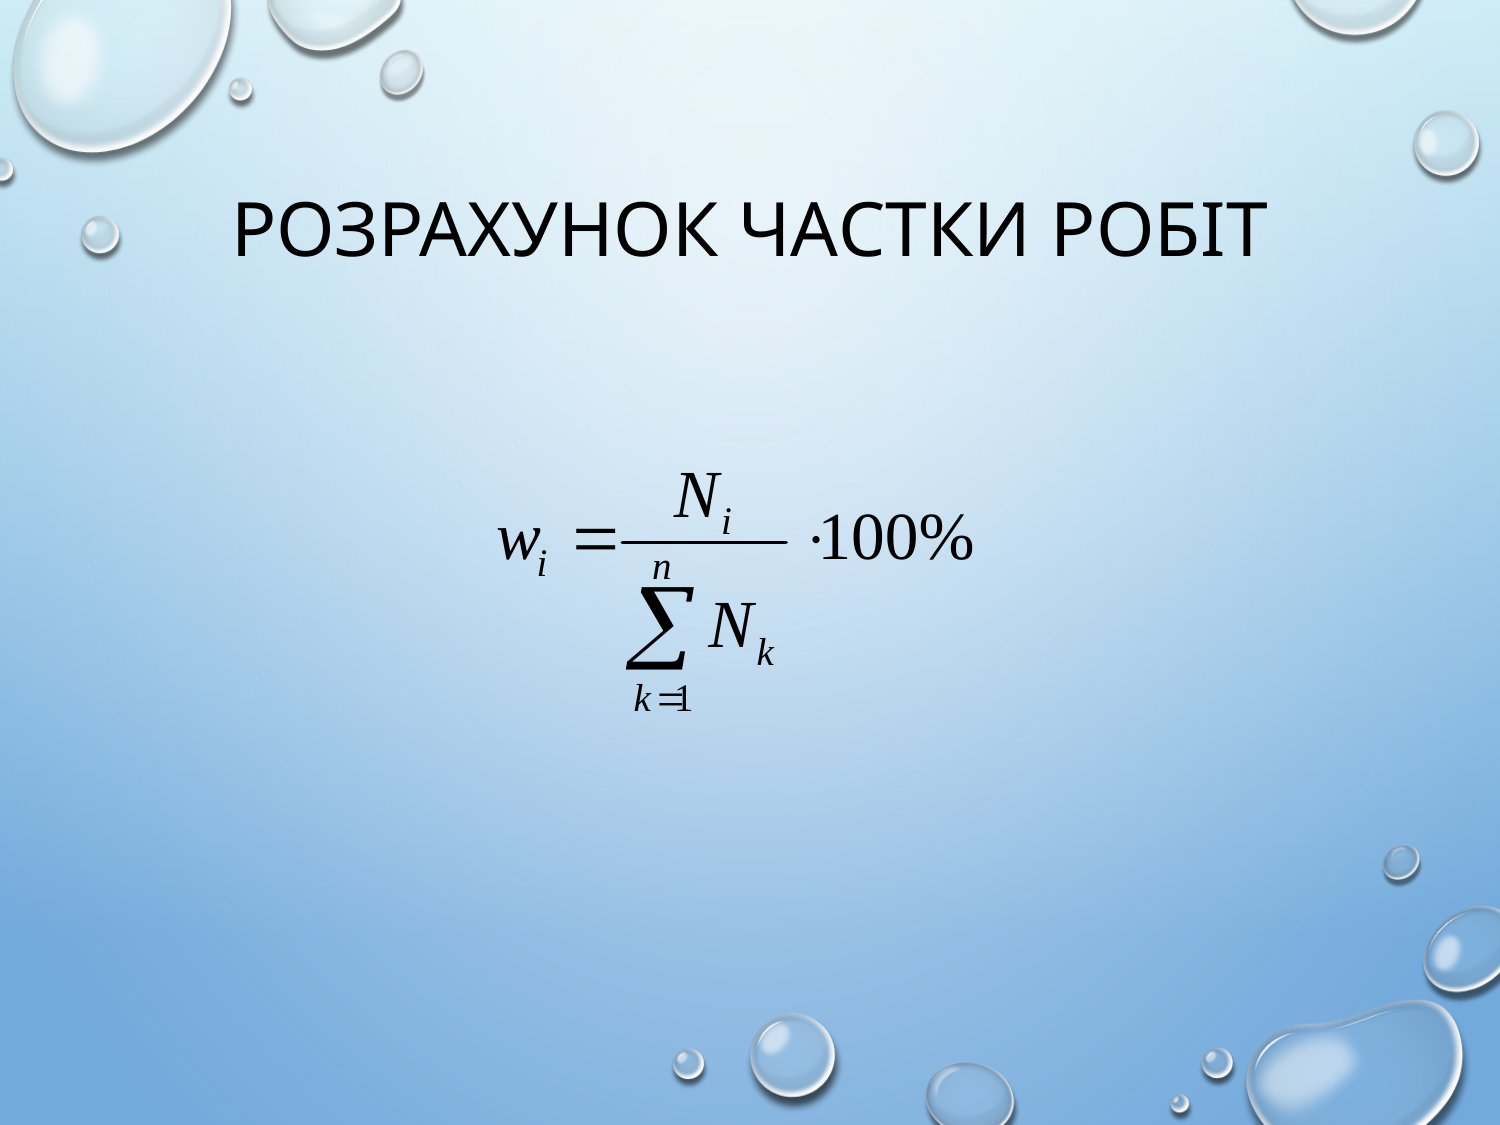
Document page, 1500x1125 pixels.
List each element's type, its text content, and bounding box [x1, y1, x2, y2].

picture [0, 0, 1500, 1125]
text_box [485, 453, 983, 724]
title Розрахунок частки робіт [112, 101, 1388, 364]
